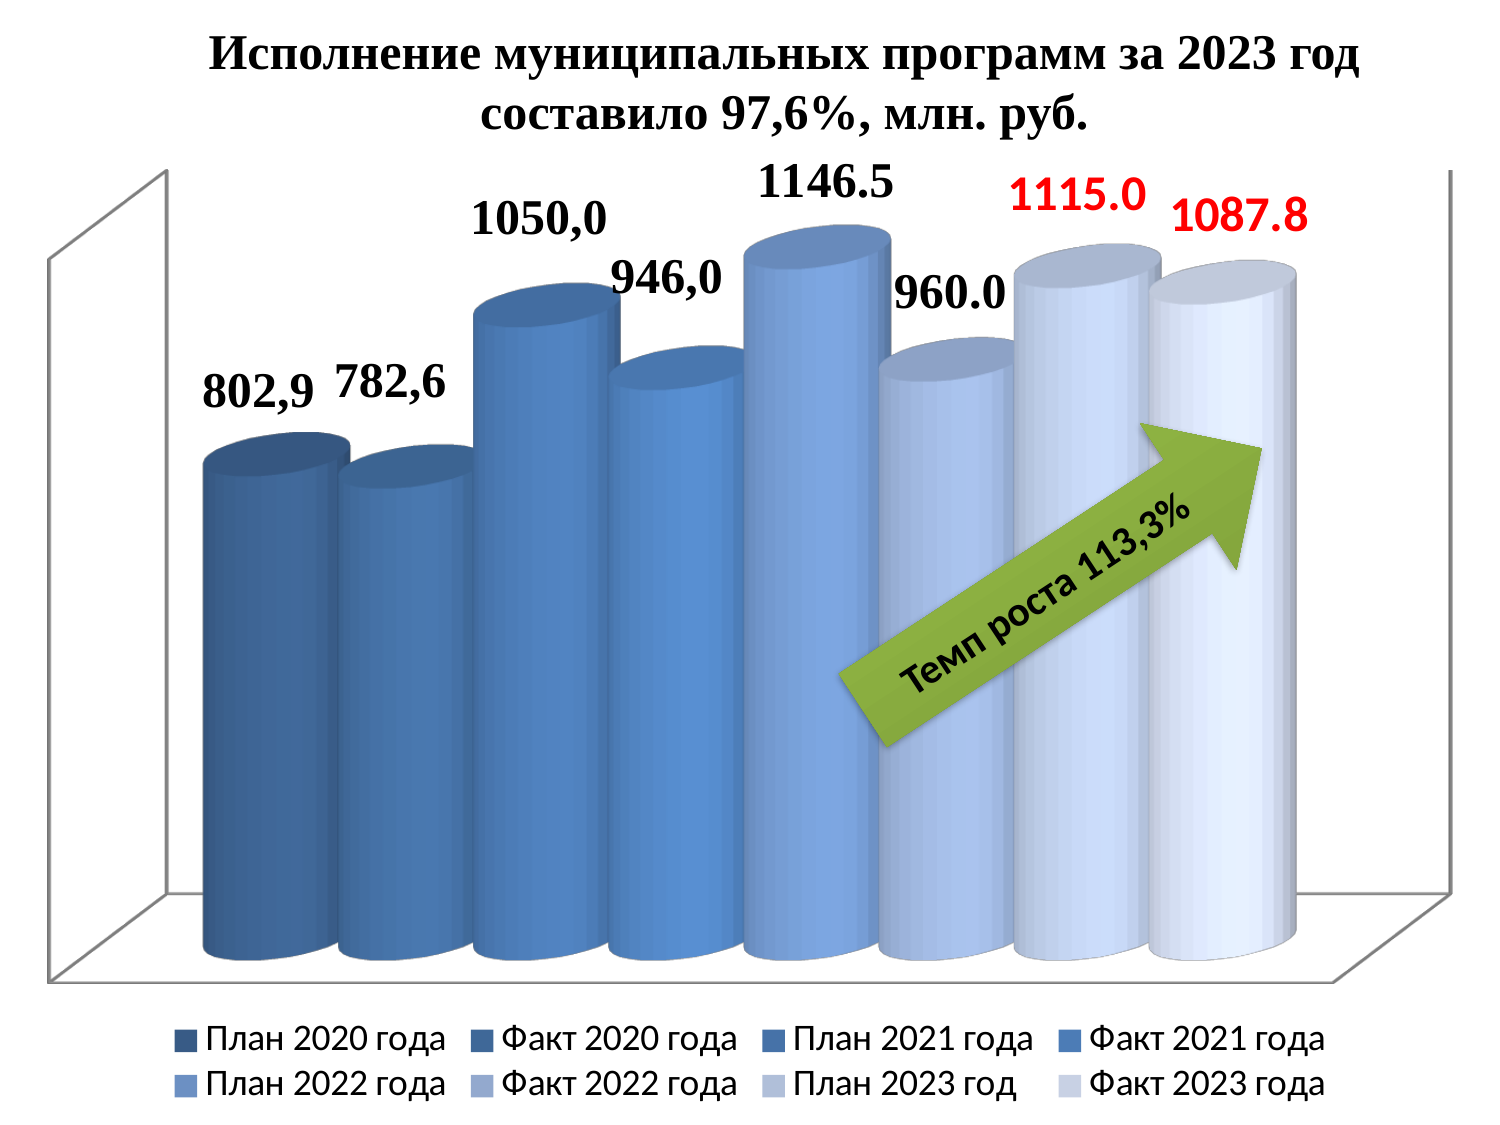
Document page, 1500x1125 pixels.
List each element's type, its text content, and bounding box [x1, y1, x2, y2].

text_box Исполнение муниципальных программ за 2023 год составило 97,6%, млн. руб. [137, 12, 1418, 148]
chart [12, 149, 1488, 1113]
